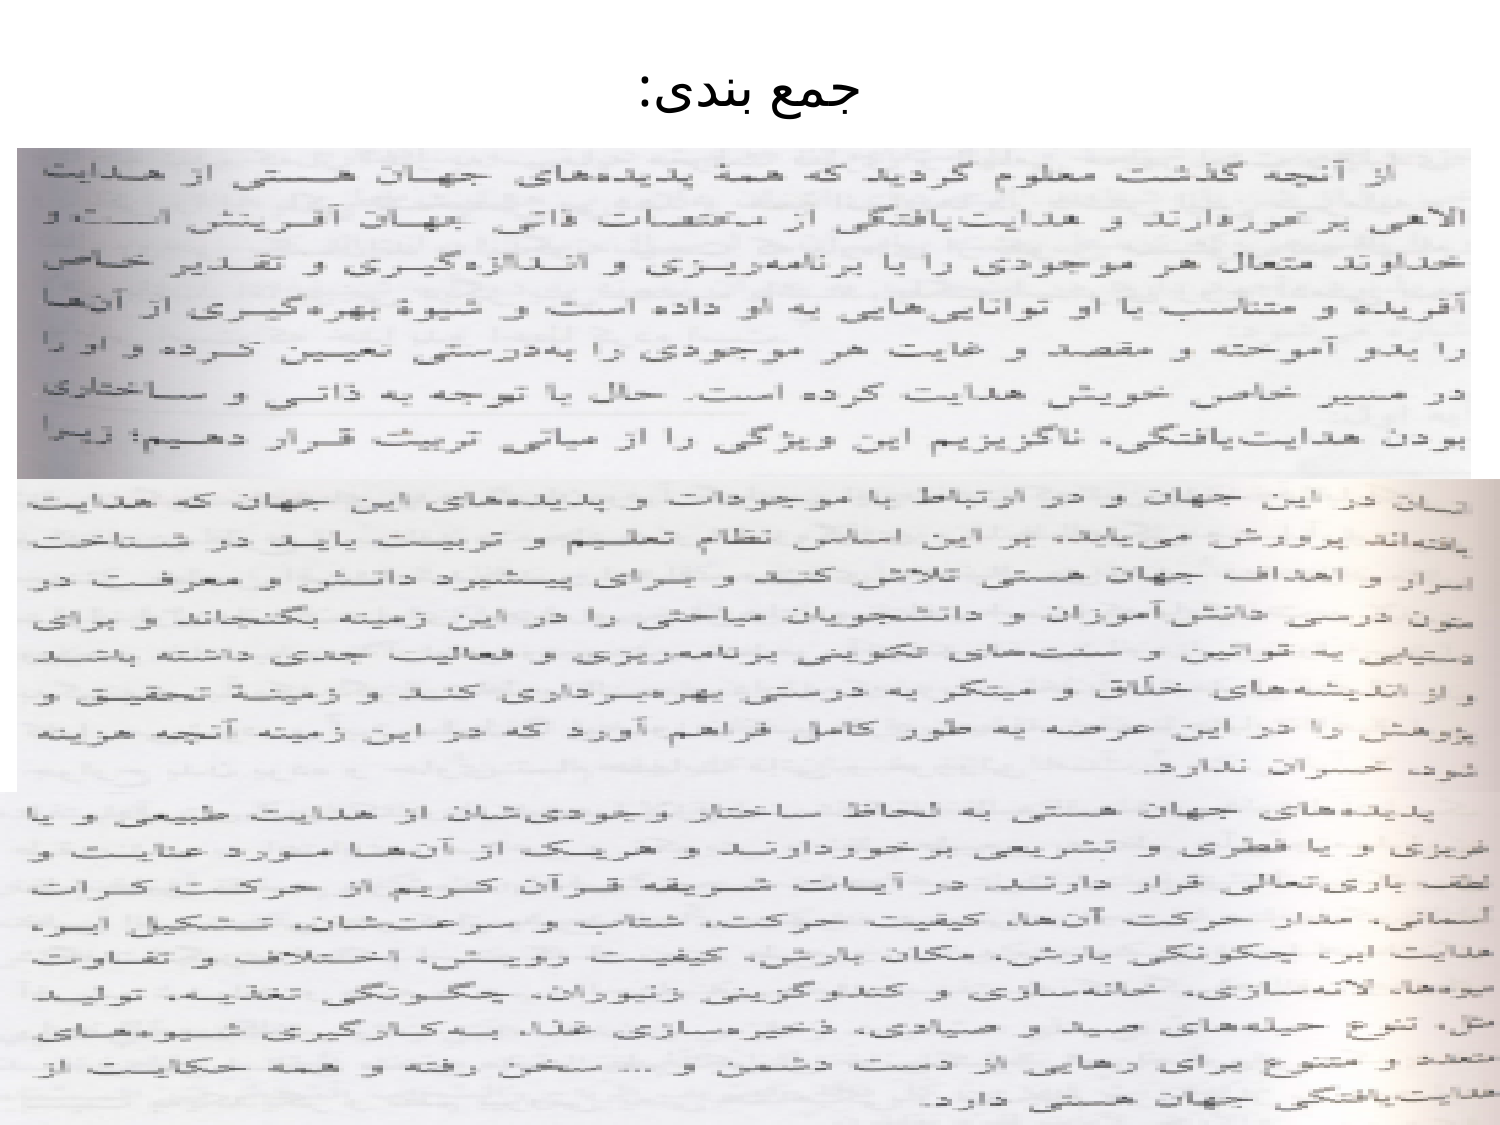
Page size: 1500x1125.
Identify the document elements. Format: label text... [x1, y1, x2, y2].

title جمع بندی: [75, 45, 1425, 126]
picture [0, 148, 1500, 1125]
